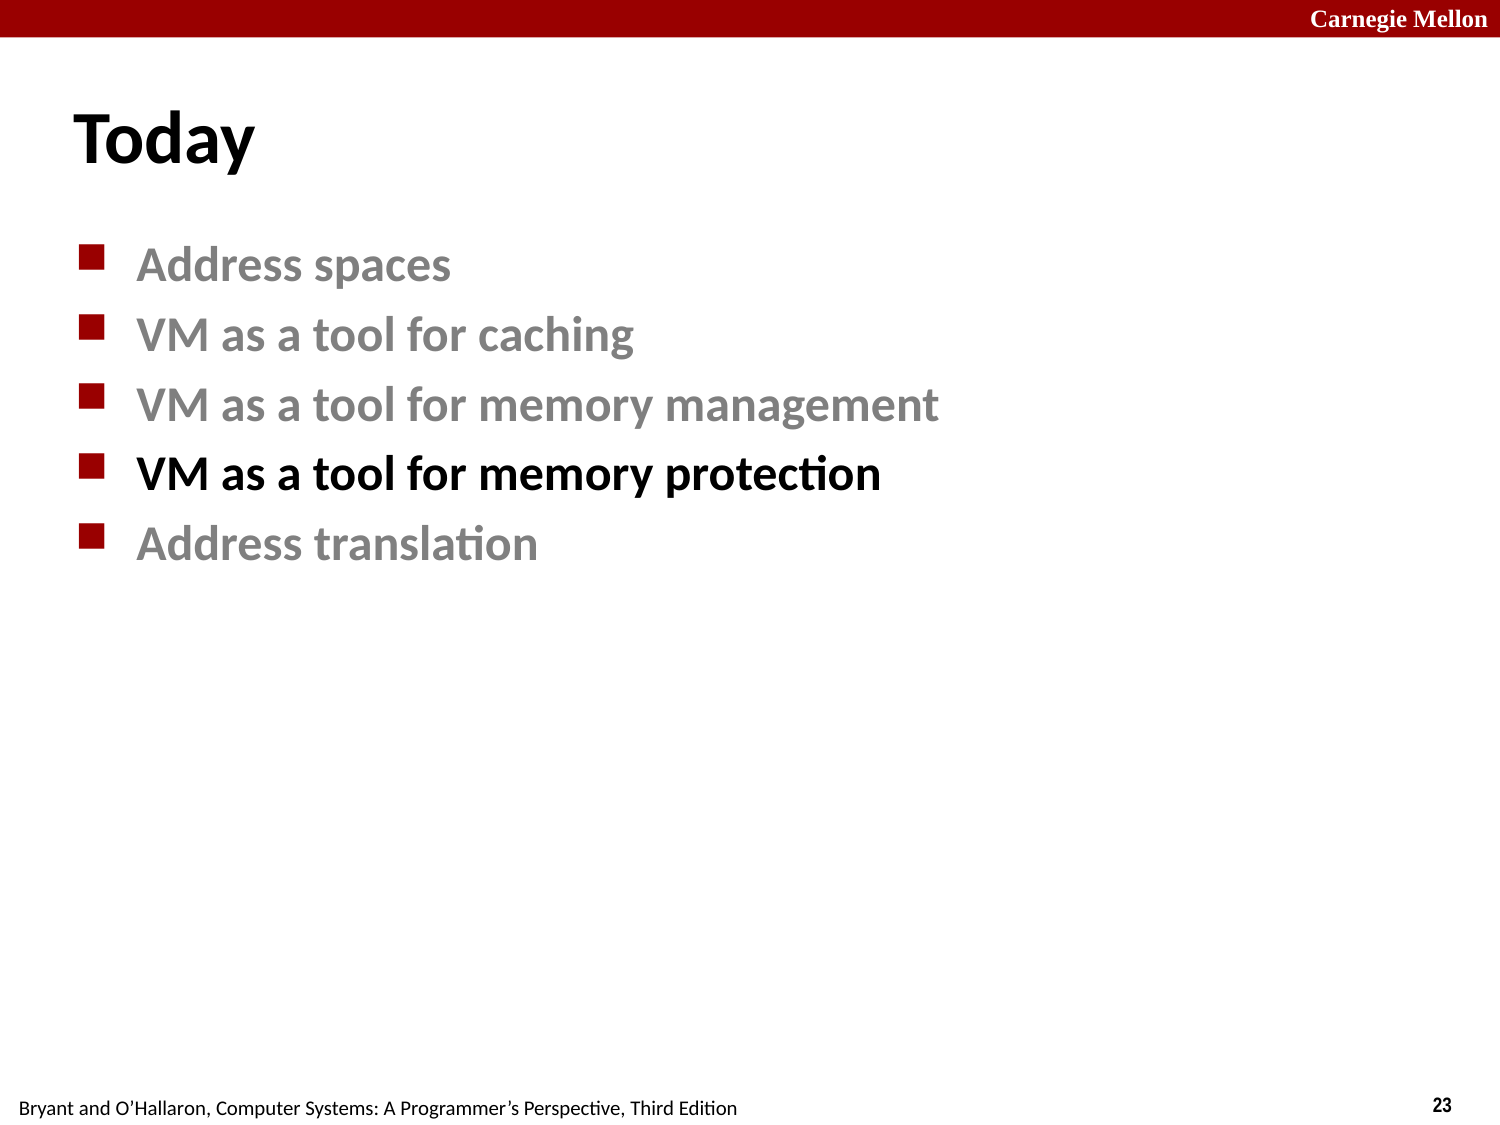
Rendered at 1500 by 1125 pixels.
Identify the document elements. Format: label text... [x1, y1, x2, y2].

title Today [58, 71, 1305, 197]
list Address spaces VM as a tool for caching VM as a tool for memory management VM as a tool for memory protection Address translation [64, 223, 1361, 1040]
